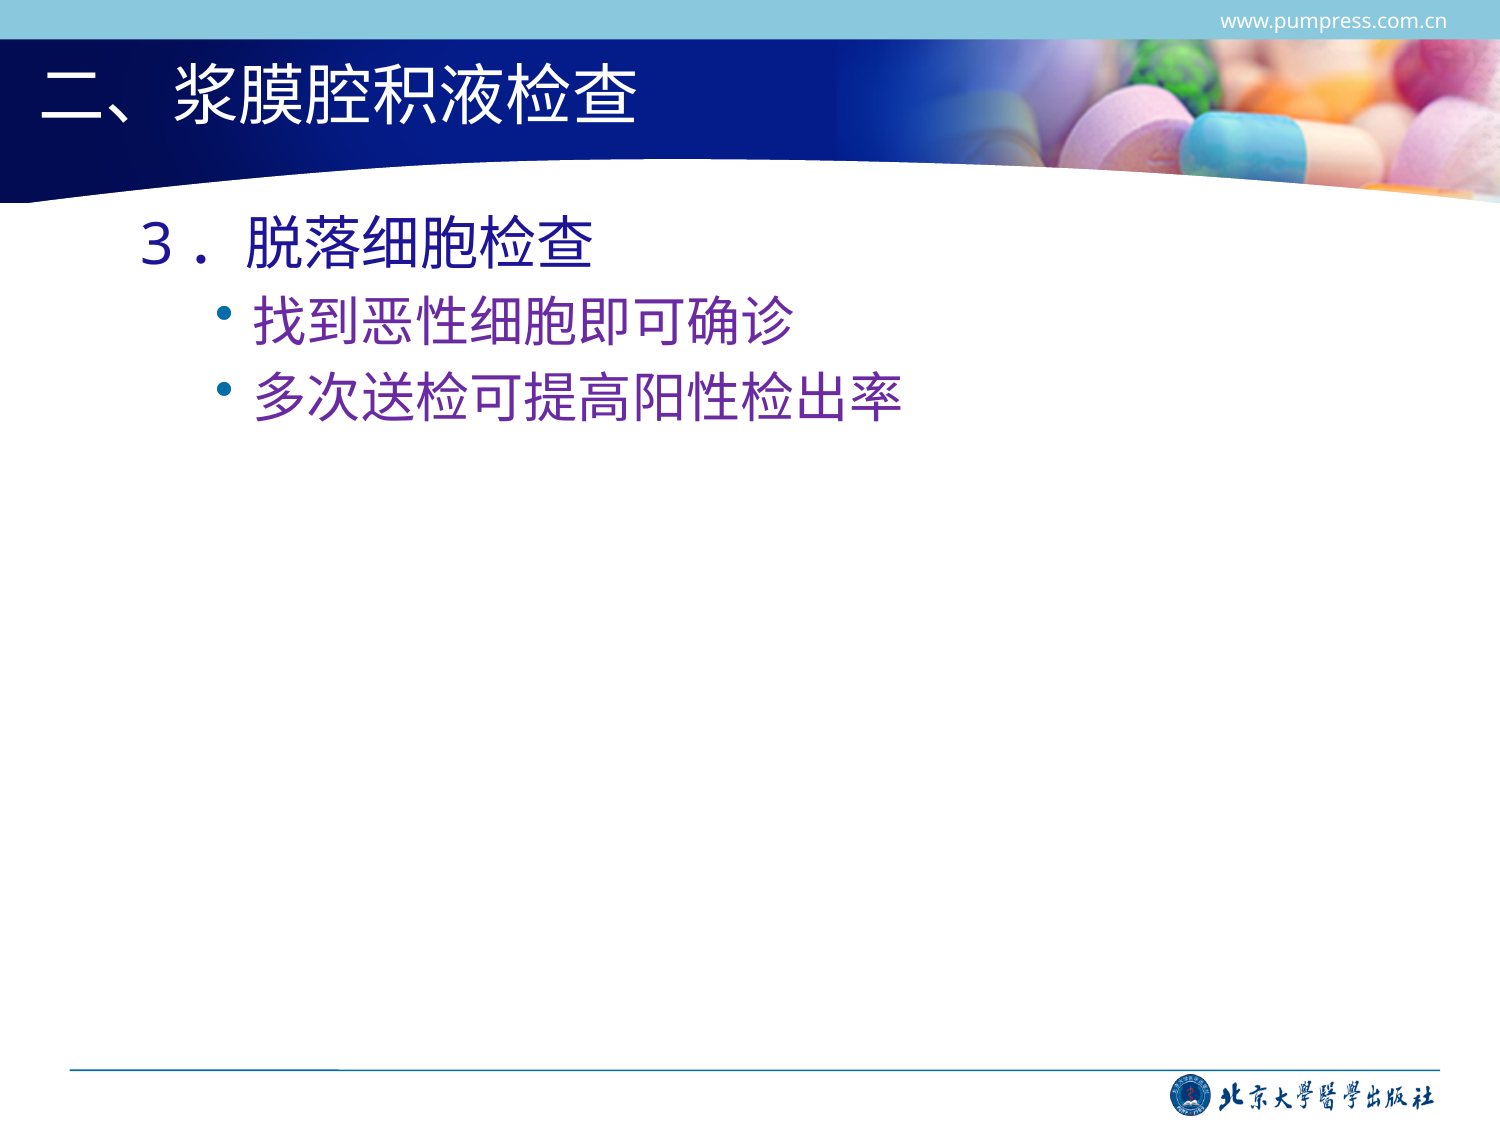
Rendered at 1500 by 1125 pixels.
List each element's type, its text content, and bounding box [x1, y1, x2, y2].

slide_number www.pumpress.com.cn [1024, 0, 1463, 38]
list 3．脱落细胞检查 找到恶性细胞即可确诊 多次送检可提高阳性检出率 [49, 198, 1463, 1026]
title 二、浆膜腔积液检查 [23, 46, 1349, 140]
picture [0, 40, 1500, 203]
picture [1170, 1074, 1436, 1118]
